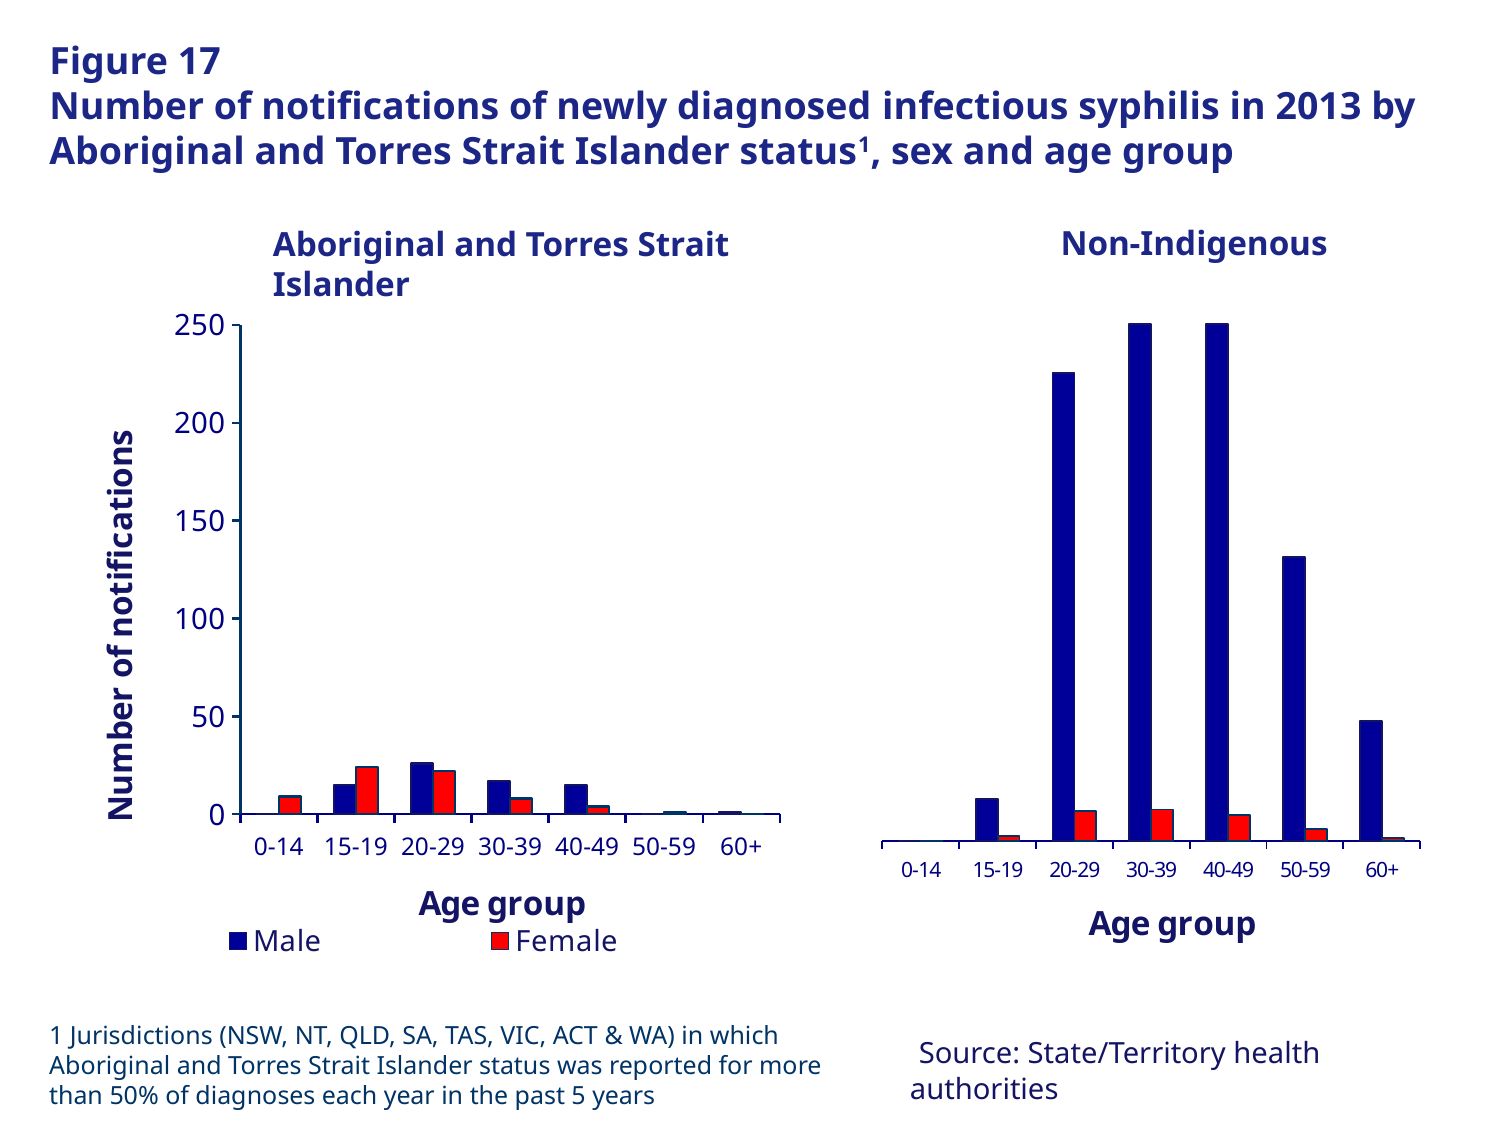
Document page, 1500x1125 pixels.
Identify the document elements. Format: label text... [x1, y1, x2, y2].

title Figure 17 Number of notifications of newly diagnosed infectious syphilis in 2013 by Aboriginal and Torres Strait Islander status1, sex and age group [34, 29, 1474, 180]
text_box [69, 214, 1438, 986]
text_box Source: State/Territory health authorities [895, 1023, 1474, 1113]
text_box 1 Jurisdictions (NSW, NT, QLD, SA, TAS, VIC, ACT & WA) in which Aboriginal and Torres Strait Islander status was reported for more than 50% of diagnoses each year in the past 5 years [34, 1012, 850, 1117]
